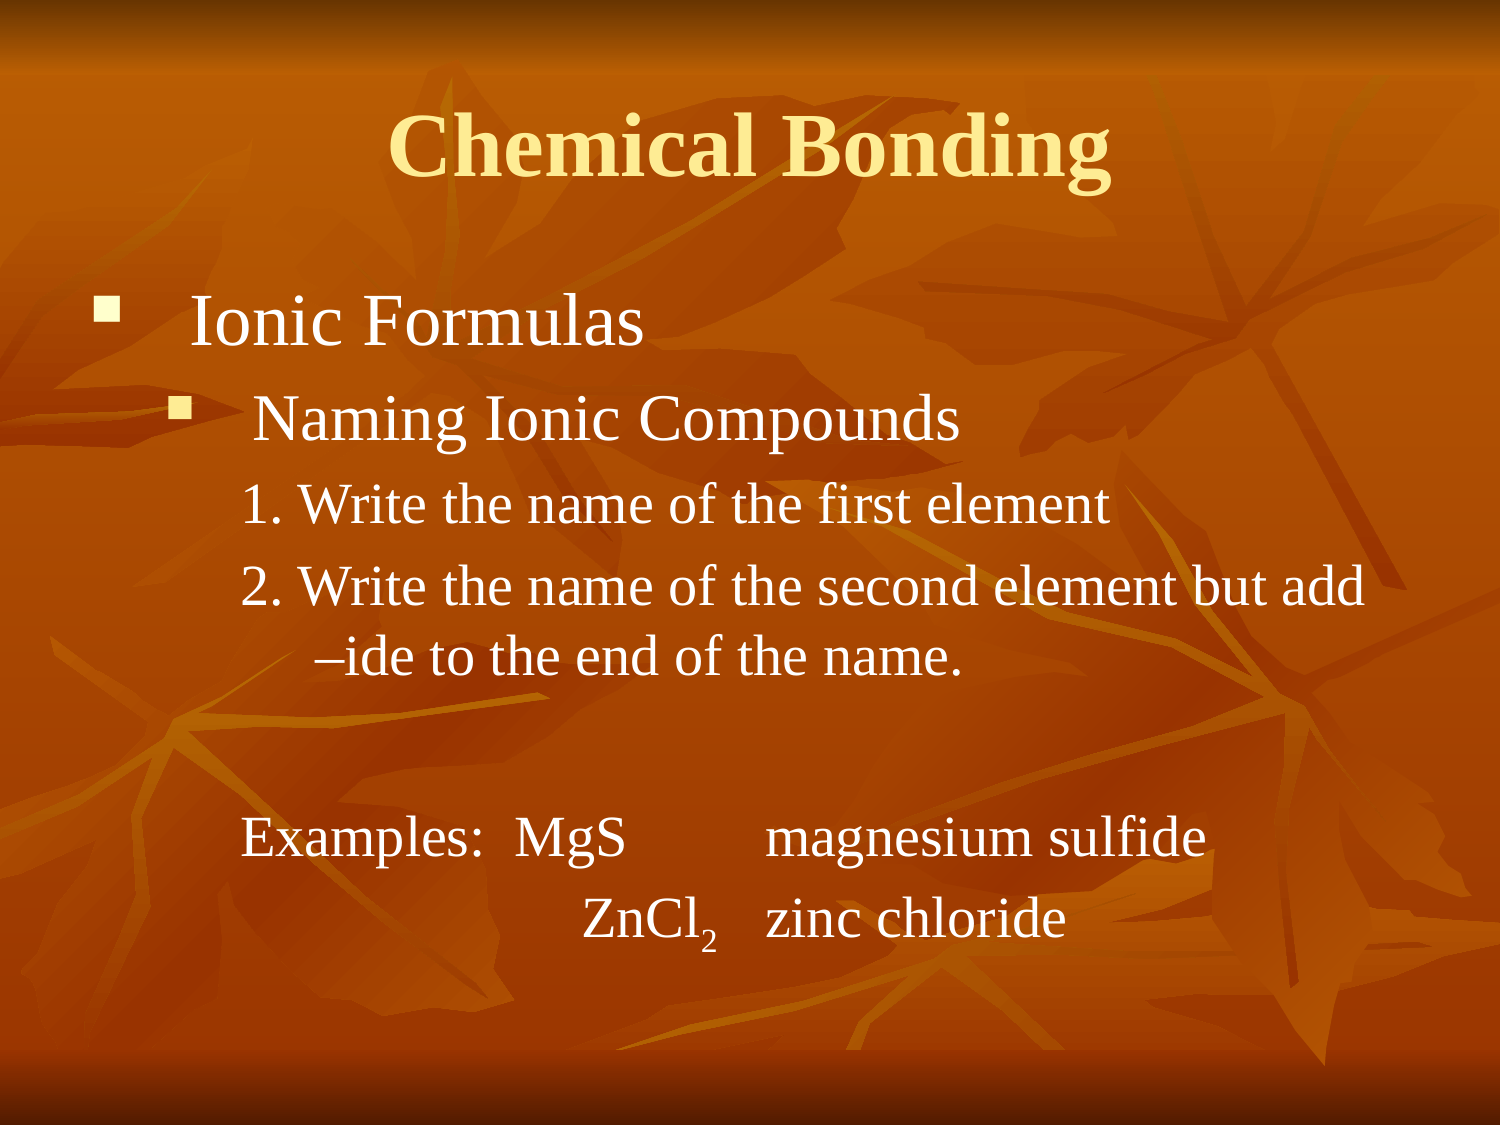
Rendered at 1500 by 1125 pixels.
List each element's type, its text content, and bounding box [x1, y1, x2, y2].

list Ionic Formulas Naming Ionic Compounds 1. Write the name of the first element 2. Write the name of the second element but add –ide to the end of the name. Examples: MgS magnesium sulfide ZnCl2 zinc chloride [74, 262, 1426, 1006]
title Chemical Bonding [74, 45, 1426, 234]
